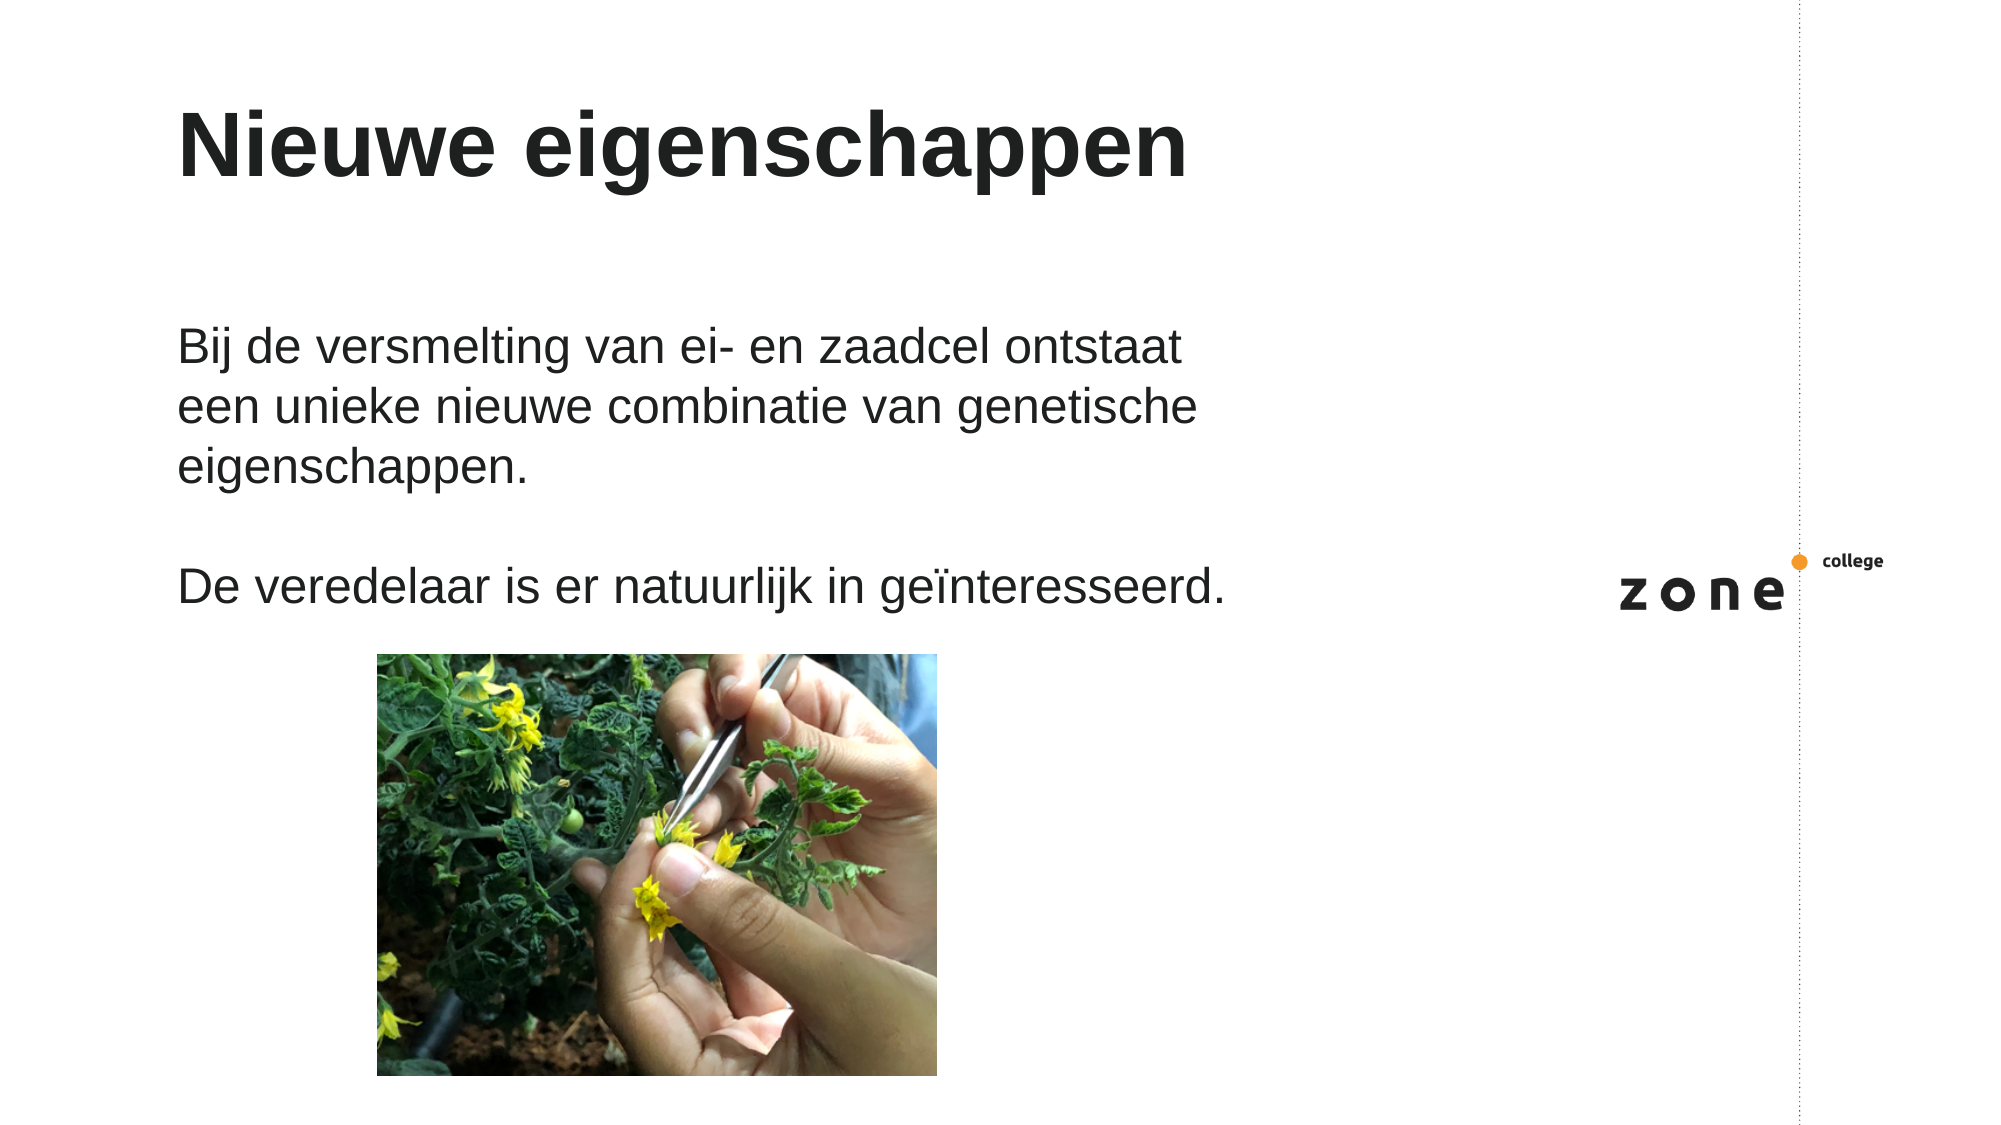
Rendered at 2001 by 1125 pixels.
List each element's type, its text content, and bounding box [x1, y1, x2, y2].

list Bij de versmelting van ei- en zaadcel ontstaat een unieke nieuwe combinatie van genetische eigenschappen. De veredelaar is er natuurlijk in geïnteresseerd. [177, 313, 1269, 1091]
title Nieuwe eigenschappen [177, 97, 1471, 261]
picture [1596, 0, 2001, 1125]
picture [377, 654, 937, 1076]
